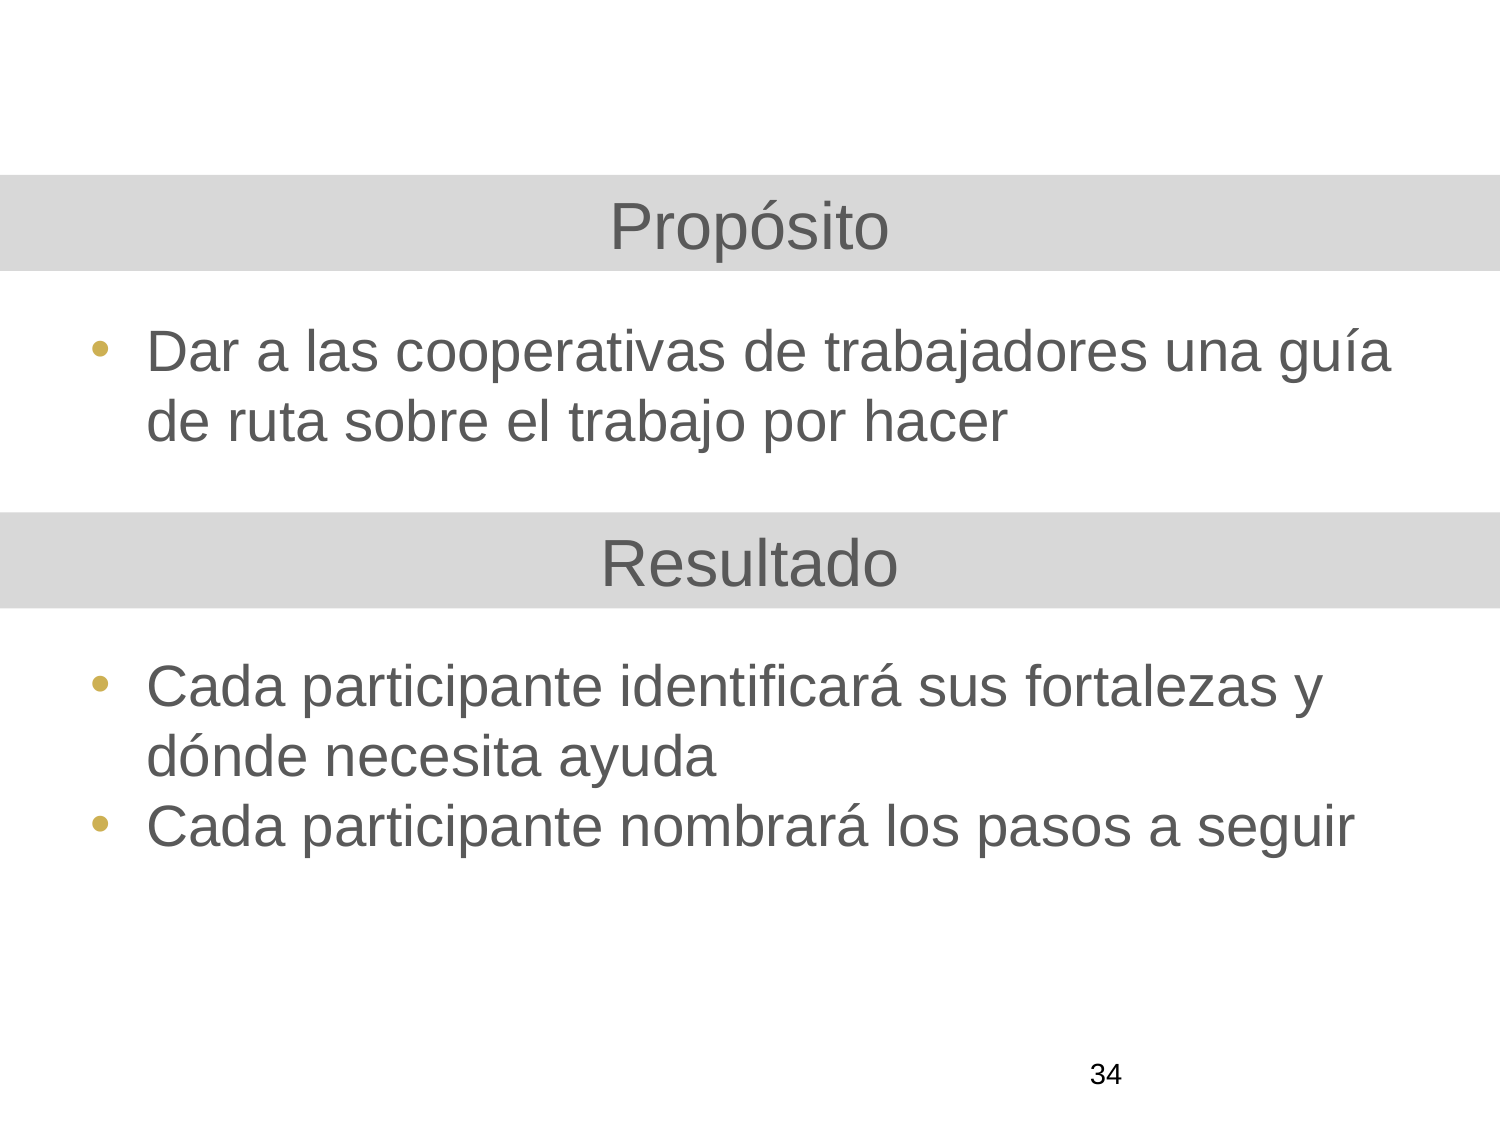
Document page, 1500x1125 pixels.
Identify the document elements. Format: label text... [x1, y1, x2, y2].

text_box Resultado [0, 512, 1500, 609]
slide_number ‹#› [1074, 1042, 1425, 1103]
text_box Dar a las cooperativas de trabajadores una guía de ruta sobre el trabajo por hacer [74, 305, 1413, 463]
text_box Propósito [0, 174, 1500, 271]
text_box Cada participante identificará sus fortalezas y dónde necesita ayuda Cada participante nombrará los pasos a seguir [74, 640, 1413, 939]
